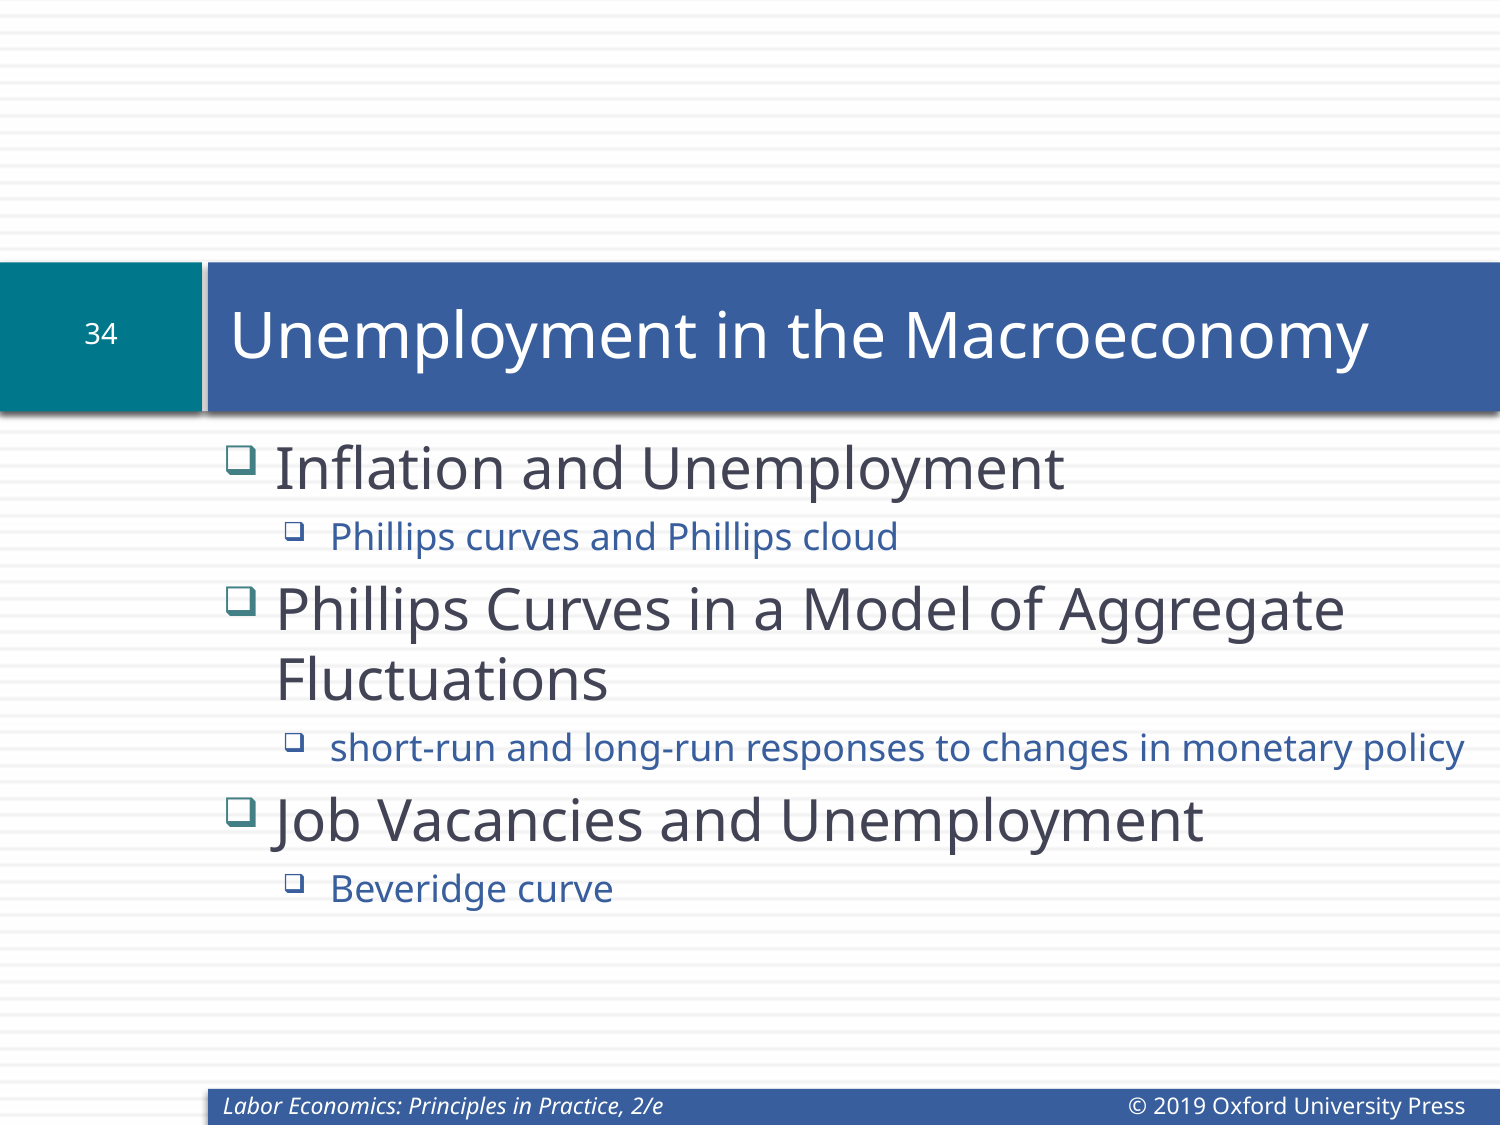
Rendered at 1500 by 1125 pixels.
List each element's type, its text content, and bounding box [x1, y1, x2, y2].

slide_number Labor Economics: Principles in Practice, 2/e [208, 1090, 756, 1125]
slide_number 33 [0, 260, 202, 410]
title Unemployment in the Macroeconomy [214, 262, 1489, 412]
list Inflation and Unemployment Phillips curves and Phillips cloud Phillips Curves in a Model of Aggregate Fluctuations short-run and long-run responses to changes in monetary policy Job Vacancies and Unemployment Beveridge curve [208, 423, 1484, 1084]
footer © 2019 Oxford University Press [835, 1090, 1481, 1125]
